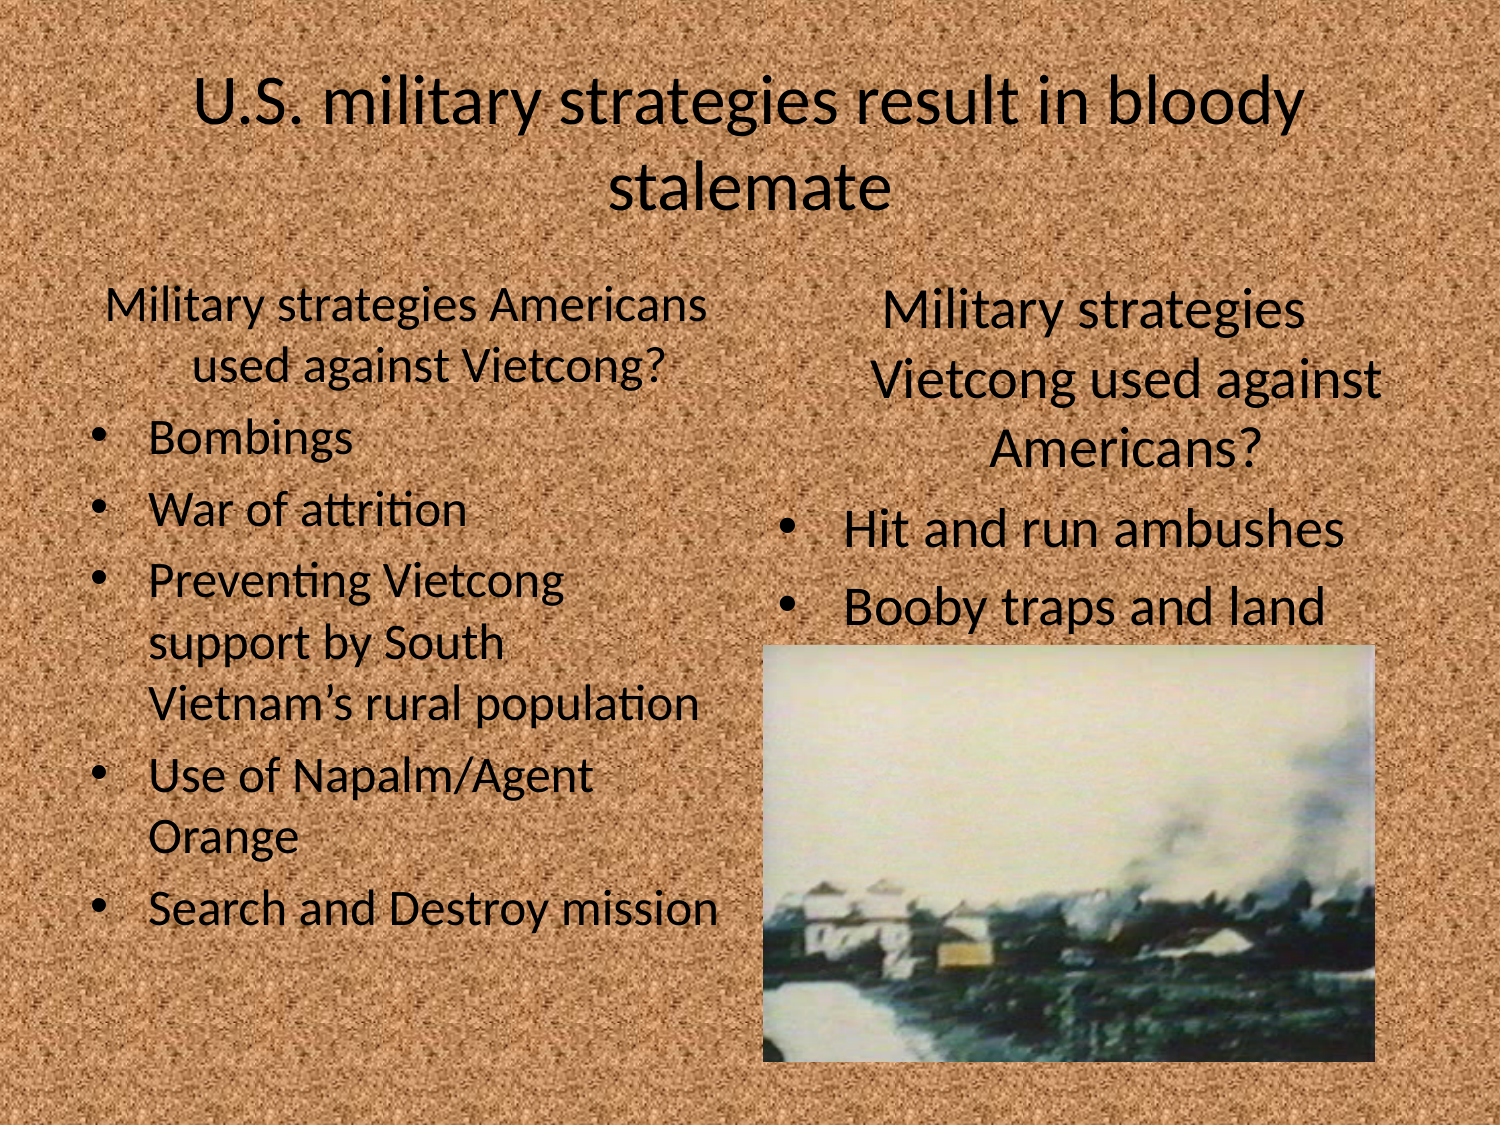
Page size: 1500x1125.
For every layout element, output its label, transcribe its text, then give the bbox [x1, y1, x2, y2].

picture [0, 0, 1500, 1125]
list Military strategies Vietcong used against Americans? Hit and run ambushes Booby traps and land mines Surprise attacks Guerrilla warfare [762, 262, 1425, 1005]
list Military strategies Americans used against Vietcong? Bombings War of attrition Preventing Vietcong support by South Vietnam’s rural population Use of Napalm/Agent Orange Search and Destroy mission [75, 262, 738, 1005]
title U.S. military strategies result in bloody stalemate [75, 45, 1425, 233]
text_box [762, 644, 1376, 1063]
